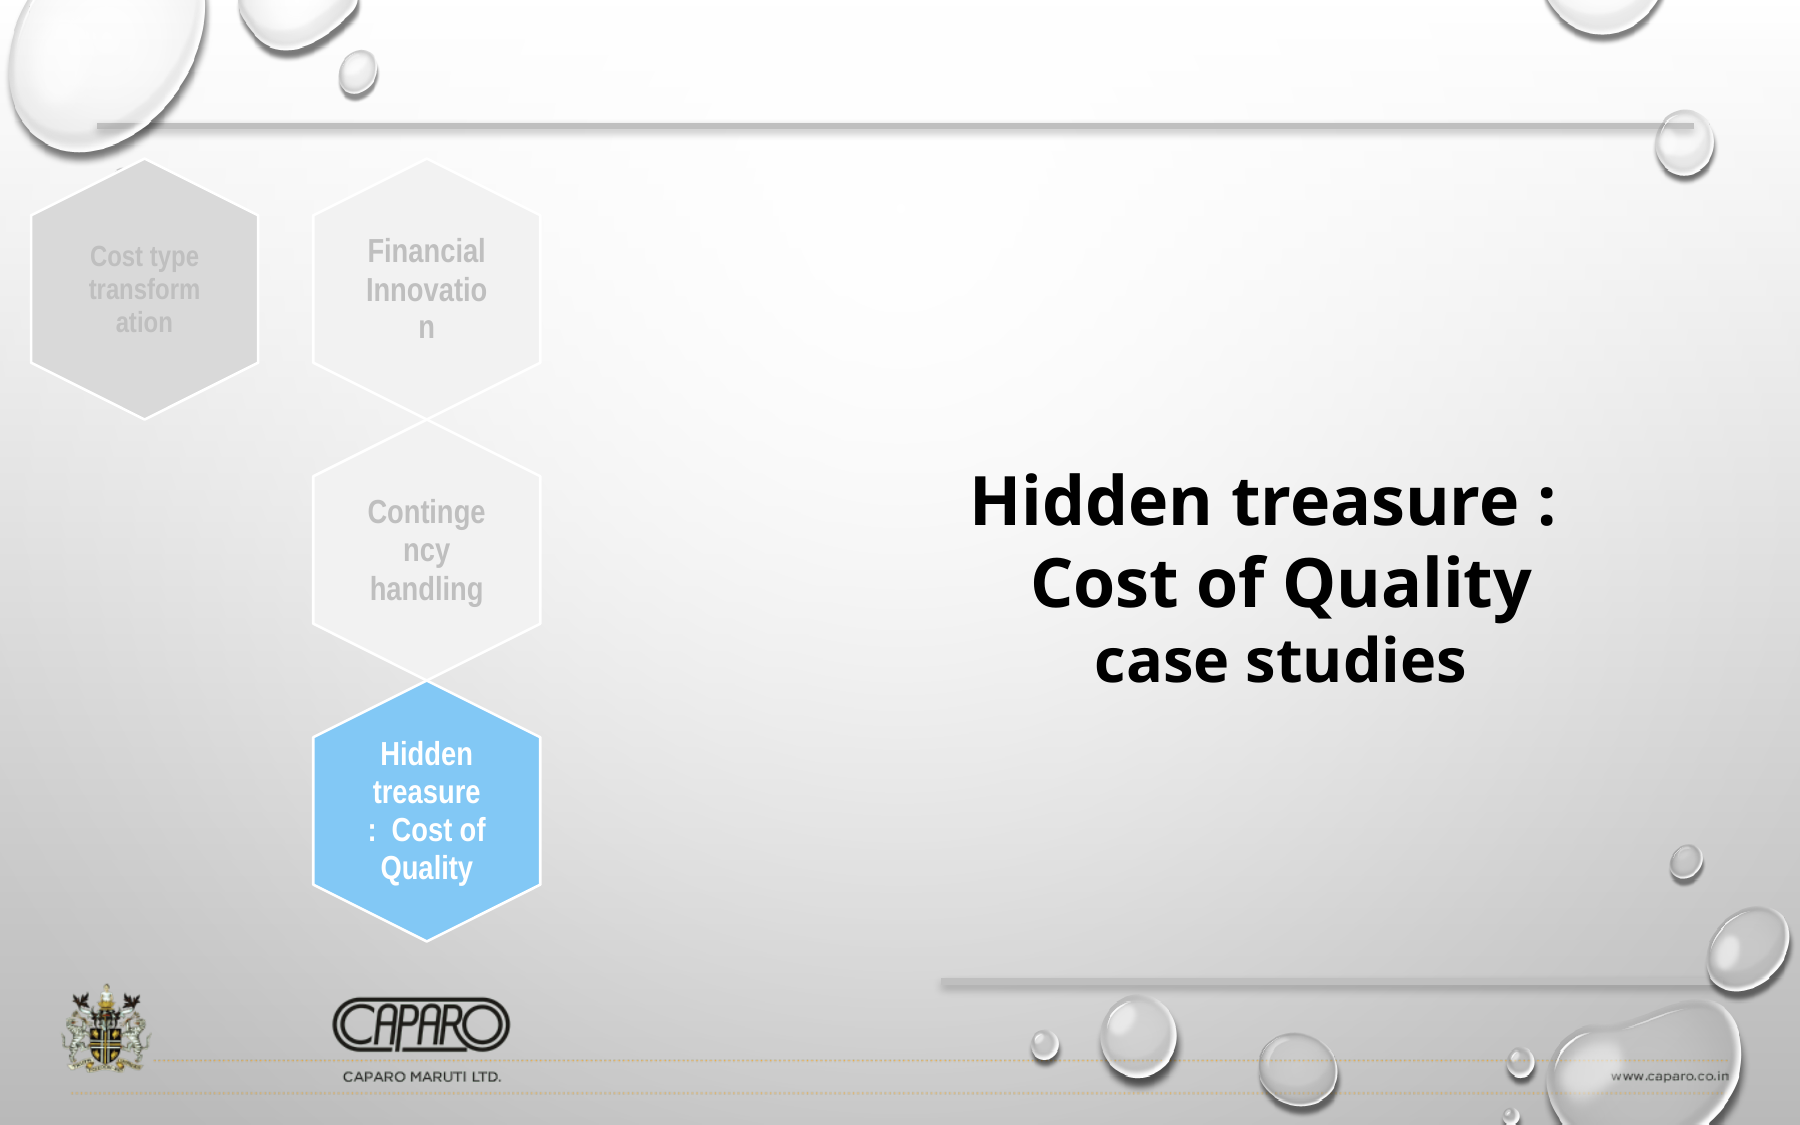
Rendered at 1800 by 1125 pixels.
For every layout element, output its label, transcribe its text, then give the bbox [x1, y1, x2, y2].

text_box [0, 158, 918, 942]
picture [0, 0, 1800, 1125]
text_box Hidden treasure : Cost of Quality case studies [954, 450, 1608, 702]
